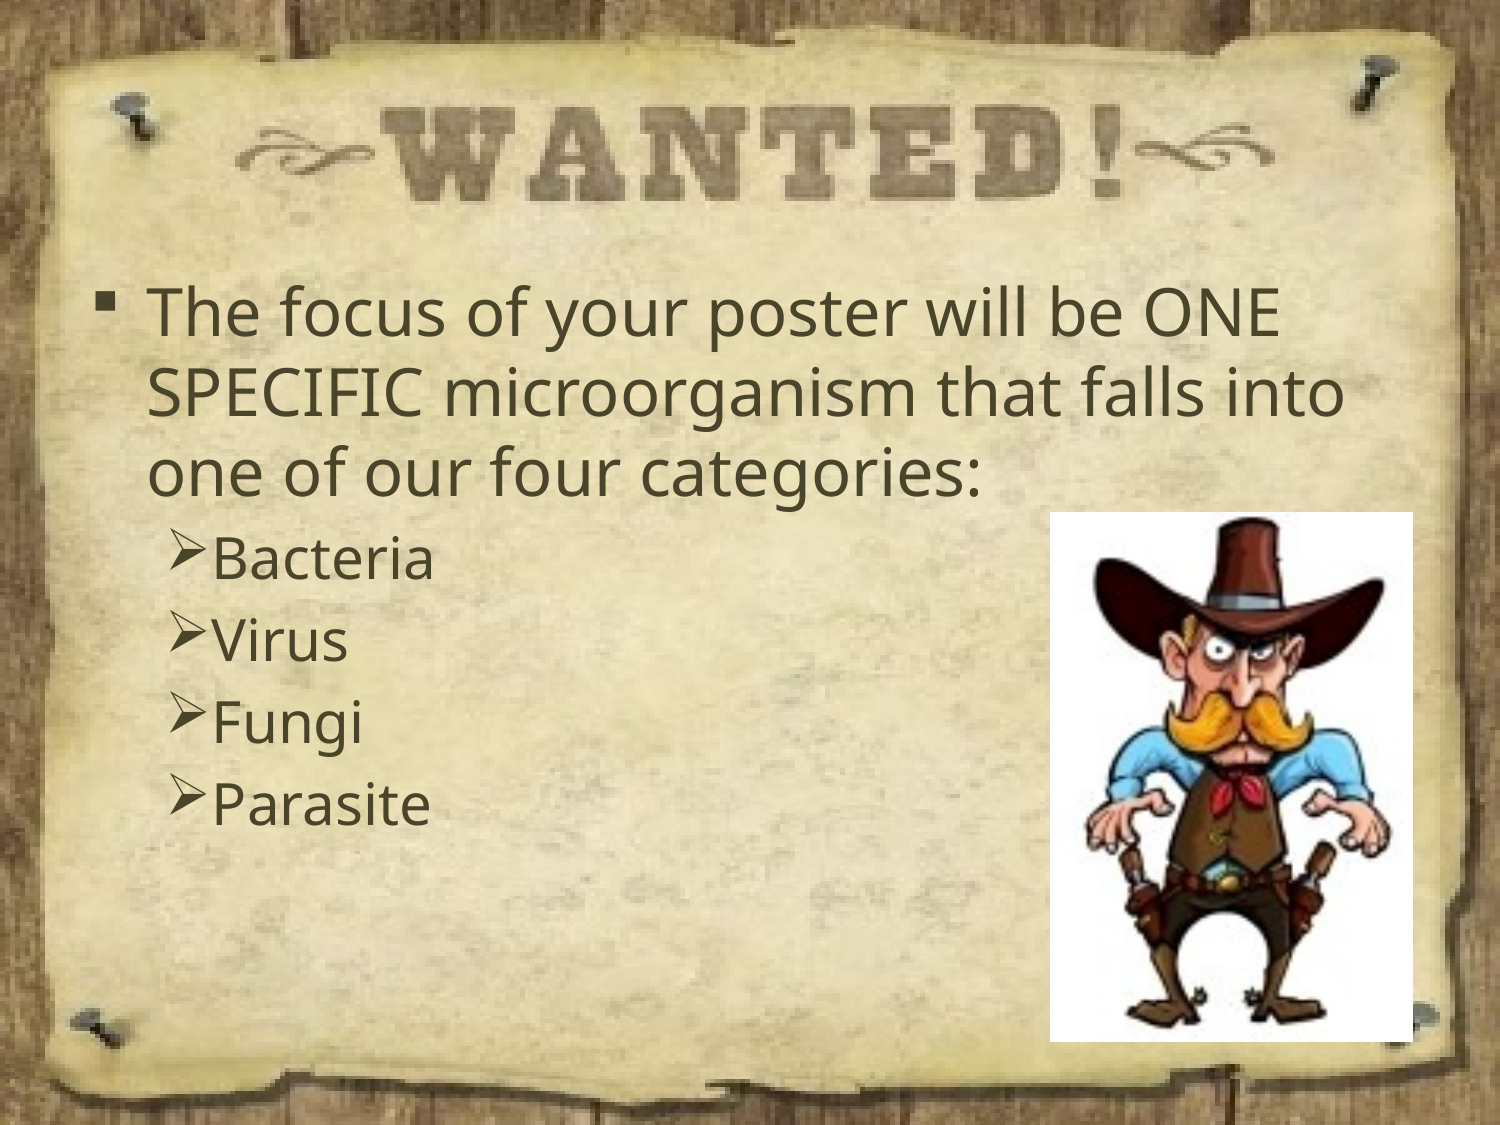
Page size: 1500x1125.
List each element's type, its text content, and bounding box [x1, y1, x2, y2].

list The focus of your poster will be ONE SPECIFIC microorganism that falls into one of our four categories: Bacteria Virus Fungi Parasite [75, 262, 1425, 888]
picture [0, 0, 1500, 1125]
